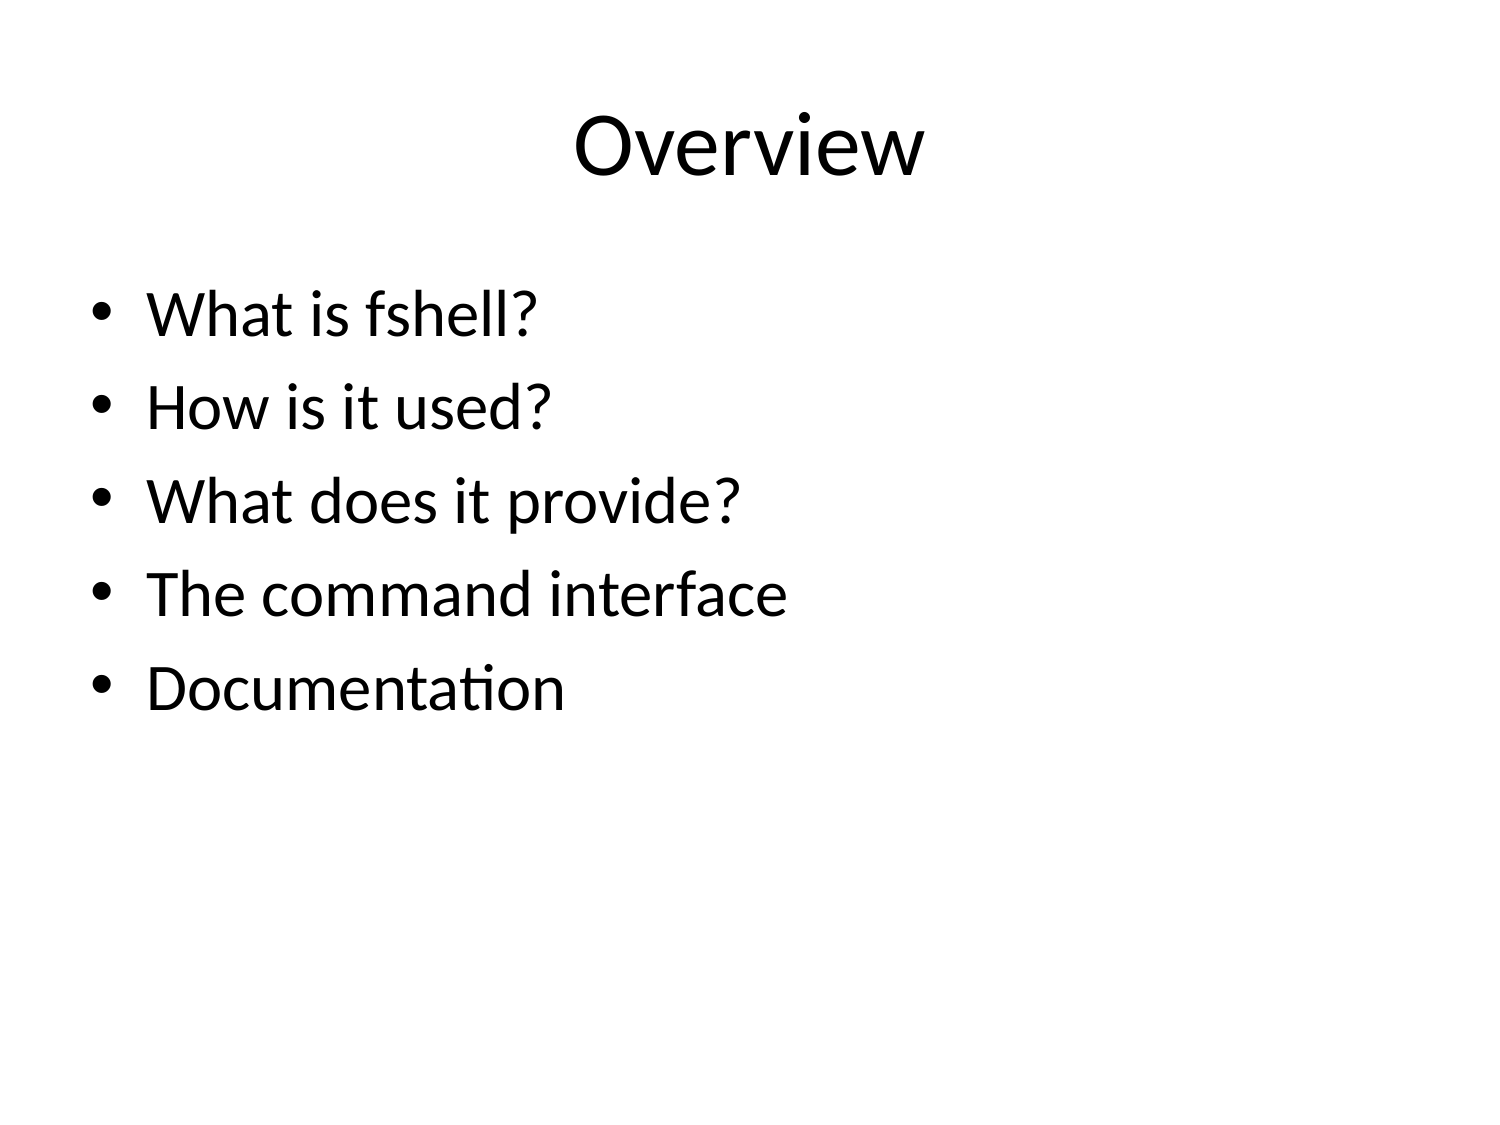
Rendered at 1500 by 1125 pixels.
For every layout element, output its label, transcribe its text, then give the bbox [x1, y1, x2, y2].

list What is fshell? How is it used? What does it provide? The command interface Documentation [75, 262, 1425, 1005]
title Overview [75, 45, 1425, 233]
